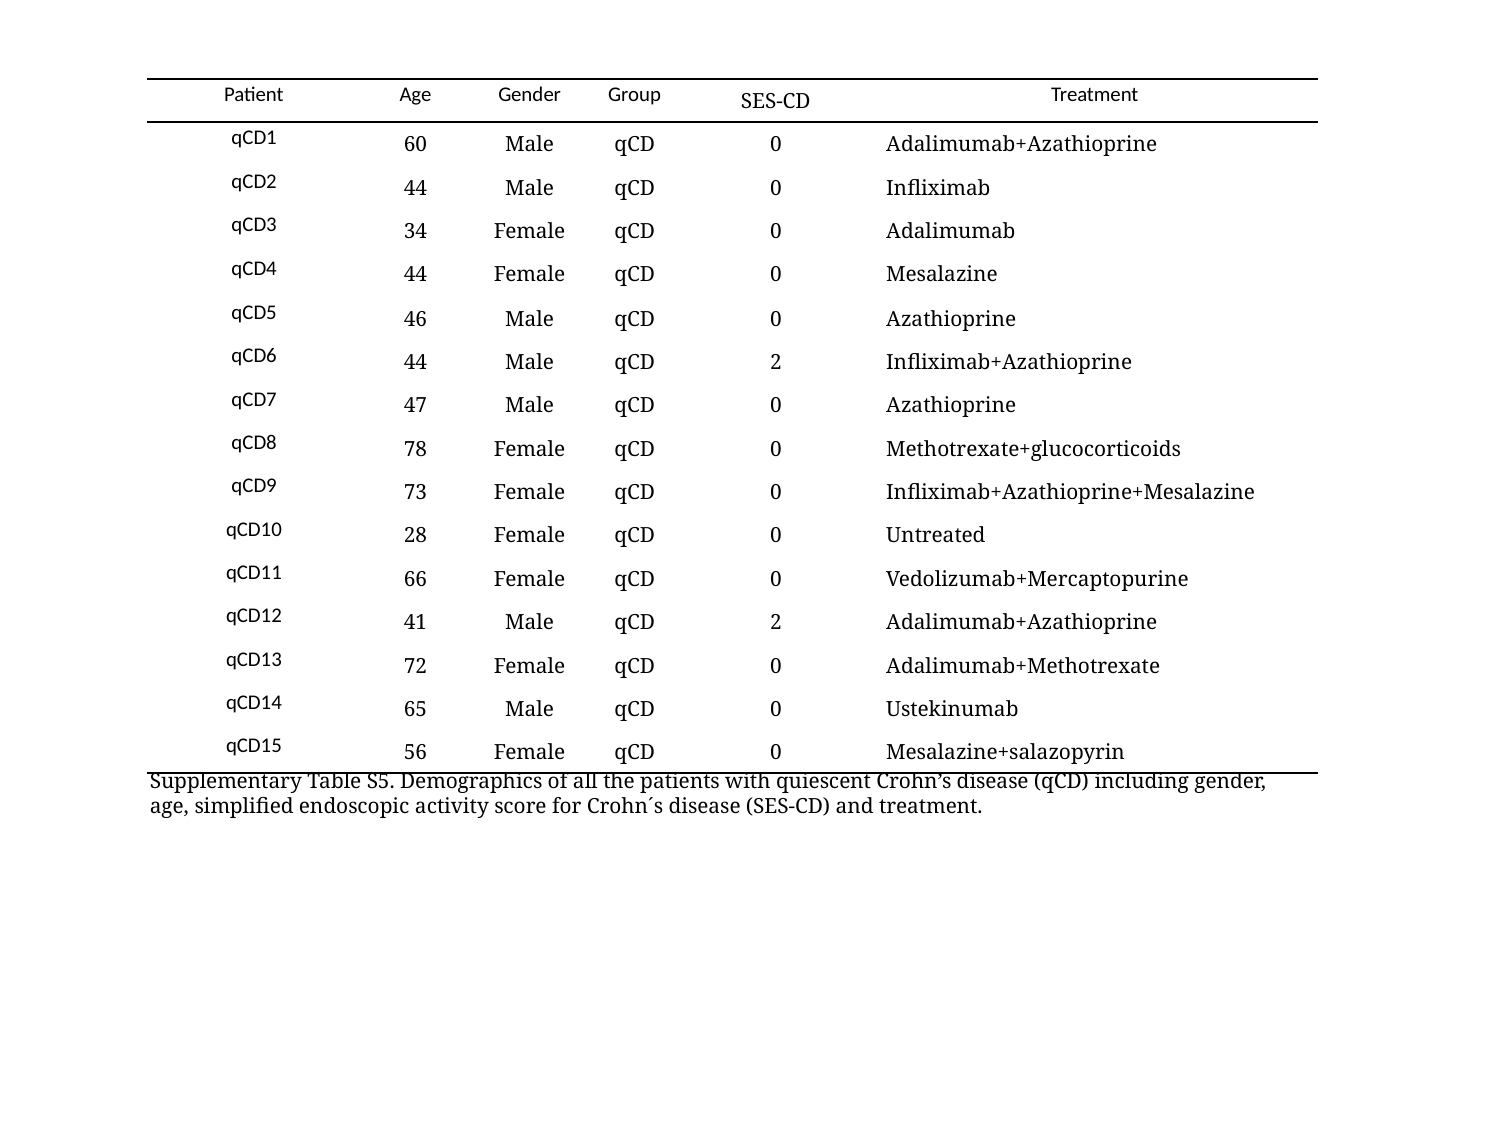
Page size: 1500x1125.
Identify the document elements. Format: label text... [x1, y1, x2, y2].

table_cell Female [470, 643, 589, 687]
table_cell Male [470, 340, 589, 383]
table_cell Adalimumab+Methotrexate [871, 643, 1318, 687]
table_cell 65 [361, 687, 470, 730]
table_cell 47 [361, 383, 470, 427]
table_cell qCD2 [147, 165, 361, 209]
table_cell Male [470, 687, 589, 730]
table_cell Female [470, 513, 589, 557]
table_cell 0 [680, 513, 871, 557]
table_header Group [589, 80, 680, 121]
table_cell 34 [361, 209, 470, 252]
table_header Patient [147, 80, 361, 121]
table_cell qCD13 [147, 643, 361, 687]
table_cell Female [470, 252, 589, 297]
table_cell Female [470, 557, 589, 600]
table_cell qCD [589, 470, 680, 513]
table_cell 46 [361, 297, 470, 340]
table_header Age [361, 80, 470, 121]
table_cell qCD [589, 252, 680, 297]
table_cell qCD [589, 557, 680, 600]
table_cell 0 [680, 687, 871, 730]
table_cell qCD5 [147, 297, 361, 340]
table_cell Female [470, 427, 589, 470]
table_cell Azathioprine [871, 297, 1318, 340]
table_cell qCD [589, 643, 680, 687]
table_cell qCD [589, 600, 680, 643]
table_cell 0 [680, 470, 871, 513]
table_cell 72 [361, 643, 470, 687]
table_cell 73 [361, 470, 470, 513]
table_cell Female [470, 730, 589, 760]
table_header Treatment [871, 80, 1318, 121]
table_cell 0 [680, 383, 871, 427]
table_cell qCD10 [147, 513, 361, 557]
table_cell Male [470, 123, 589, 165]
table_cell Adalimumab+Azathioprine [871, 600, 1318, 643]
table_cell qCD [589, 165, 680, 209]
table_cell 0 [680, 123, 871, 165]
table_cell 78 [361, 427, 470, 470]
table_cell 0 [680, 643, 871, 687]
table_cell Male [470, 165, 589, 209]
table_cell 0 [680, 252, 871, 297]
table_cell Adalimumab+Azathioprine [871, 123, 1318, 165]
table_cell qCD12 [147, 600, 361, 643]
table_cell Infliximab+Azathioprine+Mesalazine [871, 470, 1318, 513]
table_cell Female [470, 470, 589, 513]
table_cell qCD [589, 123, 680, 165]
table_cell qCD14 [147, 687, 361, 730]
table_cell 0 [680, 730, 871, 760]
table_cell 2 [680, 340, 871, 383]
table_header SES-CD [680, 80, 871, 121]
table_cell qCD7 [147, 383, 361, 427]
table_cell Infliximab+Azathioprine [871, 340, 1318, 383]
table_cell qCD9 [147, 470, 361, 513]
table_cell qCD1 [147, 123, 361, 165]
table_cell 0 [680, 427, 871, 470]
table_cell 44 [361, 165, 470, 209]
table_cell 60 [361, 123, 470, 165]
table_cell qCD [589, 297, 680, 340]
table_cell Infliximab [871, 165, 1318, 209]
table_cell 56 [361, 730, 470, 760]
table_cell Untreated [871, 513, 1318, 557]
table_cell Vedolizumab+Mercaptopurine [871, 557, 1318, 600]
table_cell qCD3 [147, 209, 361, 252]
text_box Supplementary Table S5. Demographics of all the patients with quiescent Crohn’s disease (qCD) including gender, age, simplified endoscopic activity score for Crohn´s disease (SES-CD) and treatment. [134, 760, 1296, 826]
table_cell 0 [680, 557, 871, 600]
table_cell 41 [361, 600, 470, 643]
table_cell Ustekinumab [871, 687, 1318, 730]
table_cell Mesalazine [871, 252, 1318, 297]
table_cell Male [470, 600, 589, 643]
table_cell 0 [680, 165, 871, 209]
table_cell 0 [680, 209, 871, 252]
table_cell Mesalazine+salazopyrin [871, 730, 1318, 772]
table_cell 2 [680, 600, 871, 643]
table_cell qCD [589, 730, 680, 760]
table_cell qCD4 [147, 252, 361, 297]
table_cell Male [470, 383, 589, 427]
table_cell qCD6 [147, 340, 361, 383]
table_cell 28 [361, 513, 470, 557]
table_cell Female [470, 209, 589, 252]
table_cell 0 [680, 297, 871, 340]
table_cell Methotrexate+glucocorticoids [871, 427, 1318, 470]
table_cell qCD [589, 383, 680, 427]
table_cell qCD [589, 340, 680, 383]
table_cell Adalimumab [871, 209, 1318, 252]
table_cell qCD11 [147, 557, 361, 600]
table_cell qCD8 [147, 427, 361, 470]
table_cell qCD [589, 427, 680, 470]
table_cell 44 [361, 252, 470, 297]
table_cell Male [470, 297, 589, 340]
table_cell Azathioprine [871, 383, 1318, 427]
table_cell qCD [589, 513, 680, 557]
table_cell 66 [361, 557, 470, 600]
table_cell 44 [361, 340, 470, 383]
table_cell qCD15 [147, 730, 361, 760]
table_header Gender [470, 80, 589, 121]
table_cell qCD [589, 209, 680, 252]
table_cell qCD [589, 687, 680, 730]
